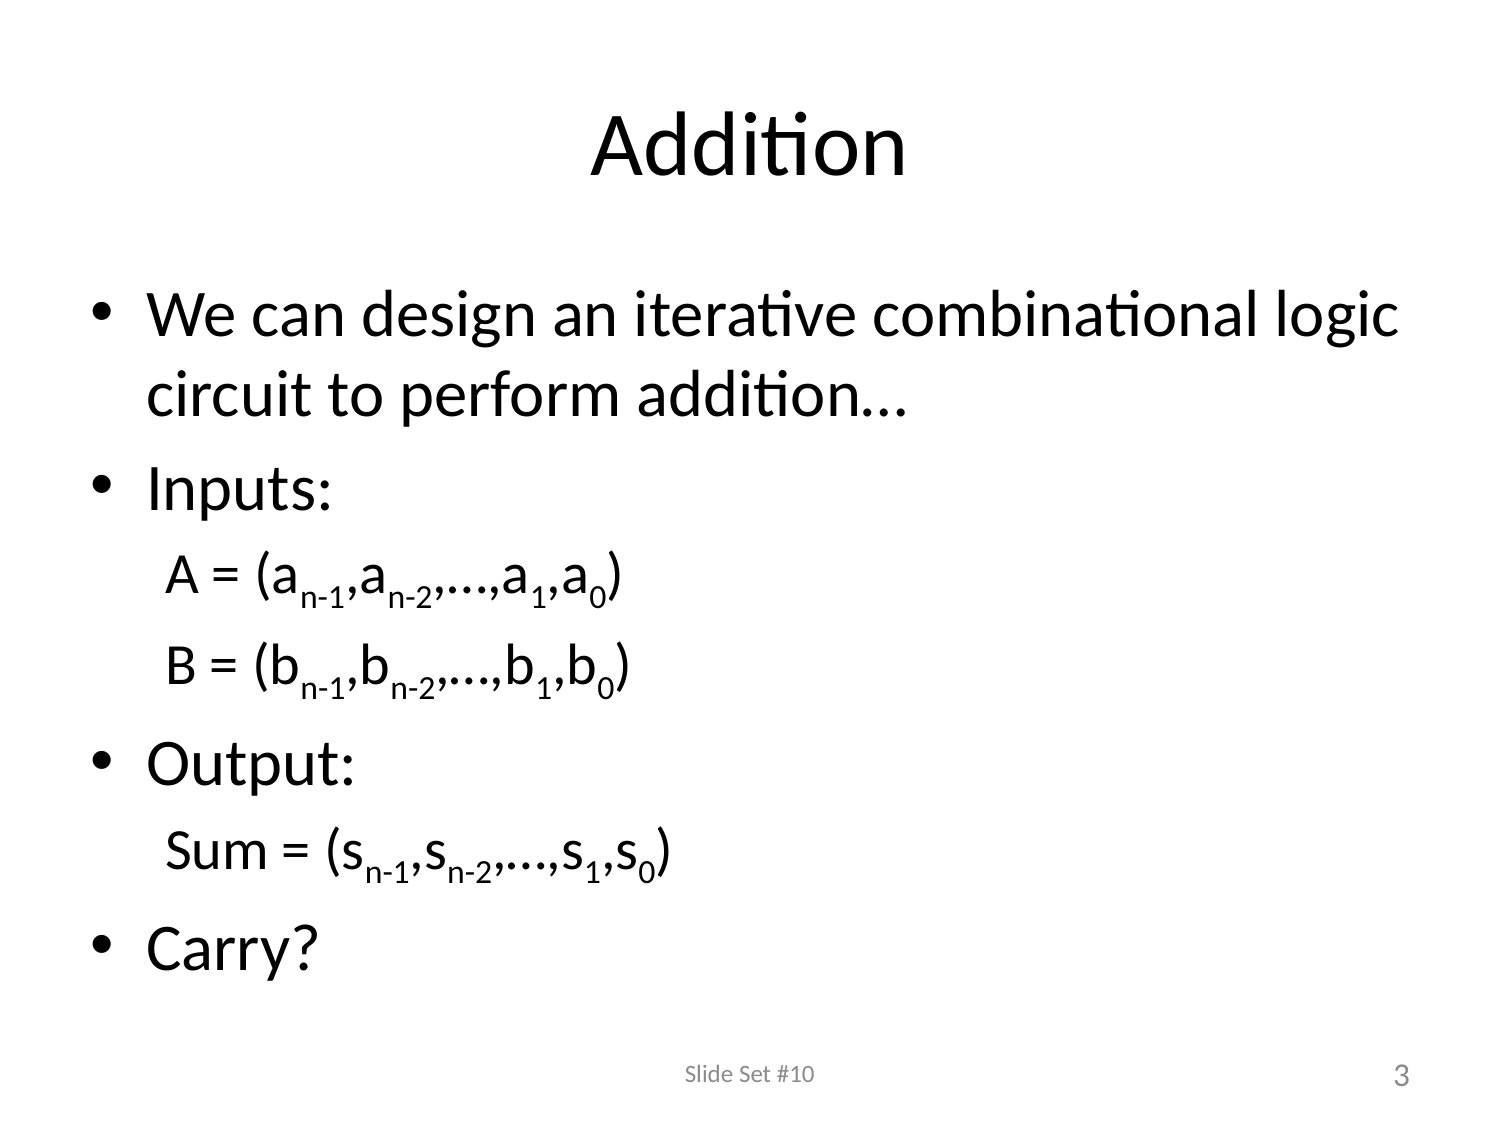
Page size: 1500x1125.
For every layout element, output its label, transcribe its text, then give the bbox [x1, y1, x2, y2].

slide_number 3 [1074, 1042, 1425, 1103]
list We can design an iterative combinational logic circuit to perform addition… Inputs: A = (an-1,an-2,…,a1,a0) B = (bn-1,bn-2,…,b1,b0) Output: Sum = (sn-1,sn-2,…,s1,s0) Carry? [75, 262, 1425, 1005]
footer Slide Set #10 [512, 1042, 988, 1103]
title Addition [75, 45, 1425, 233]
